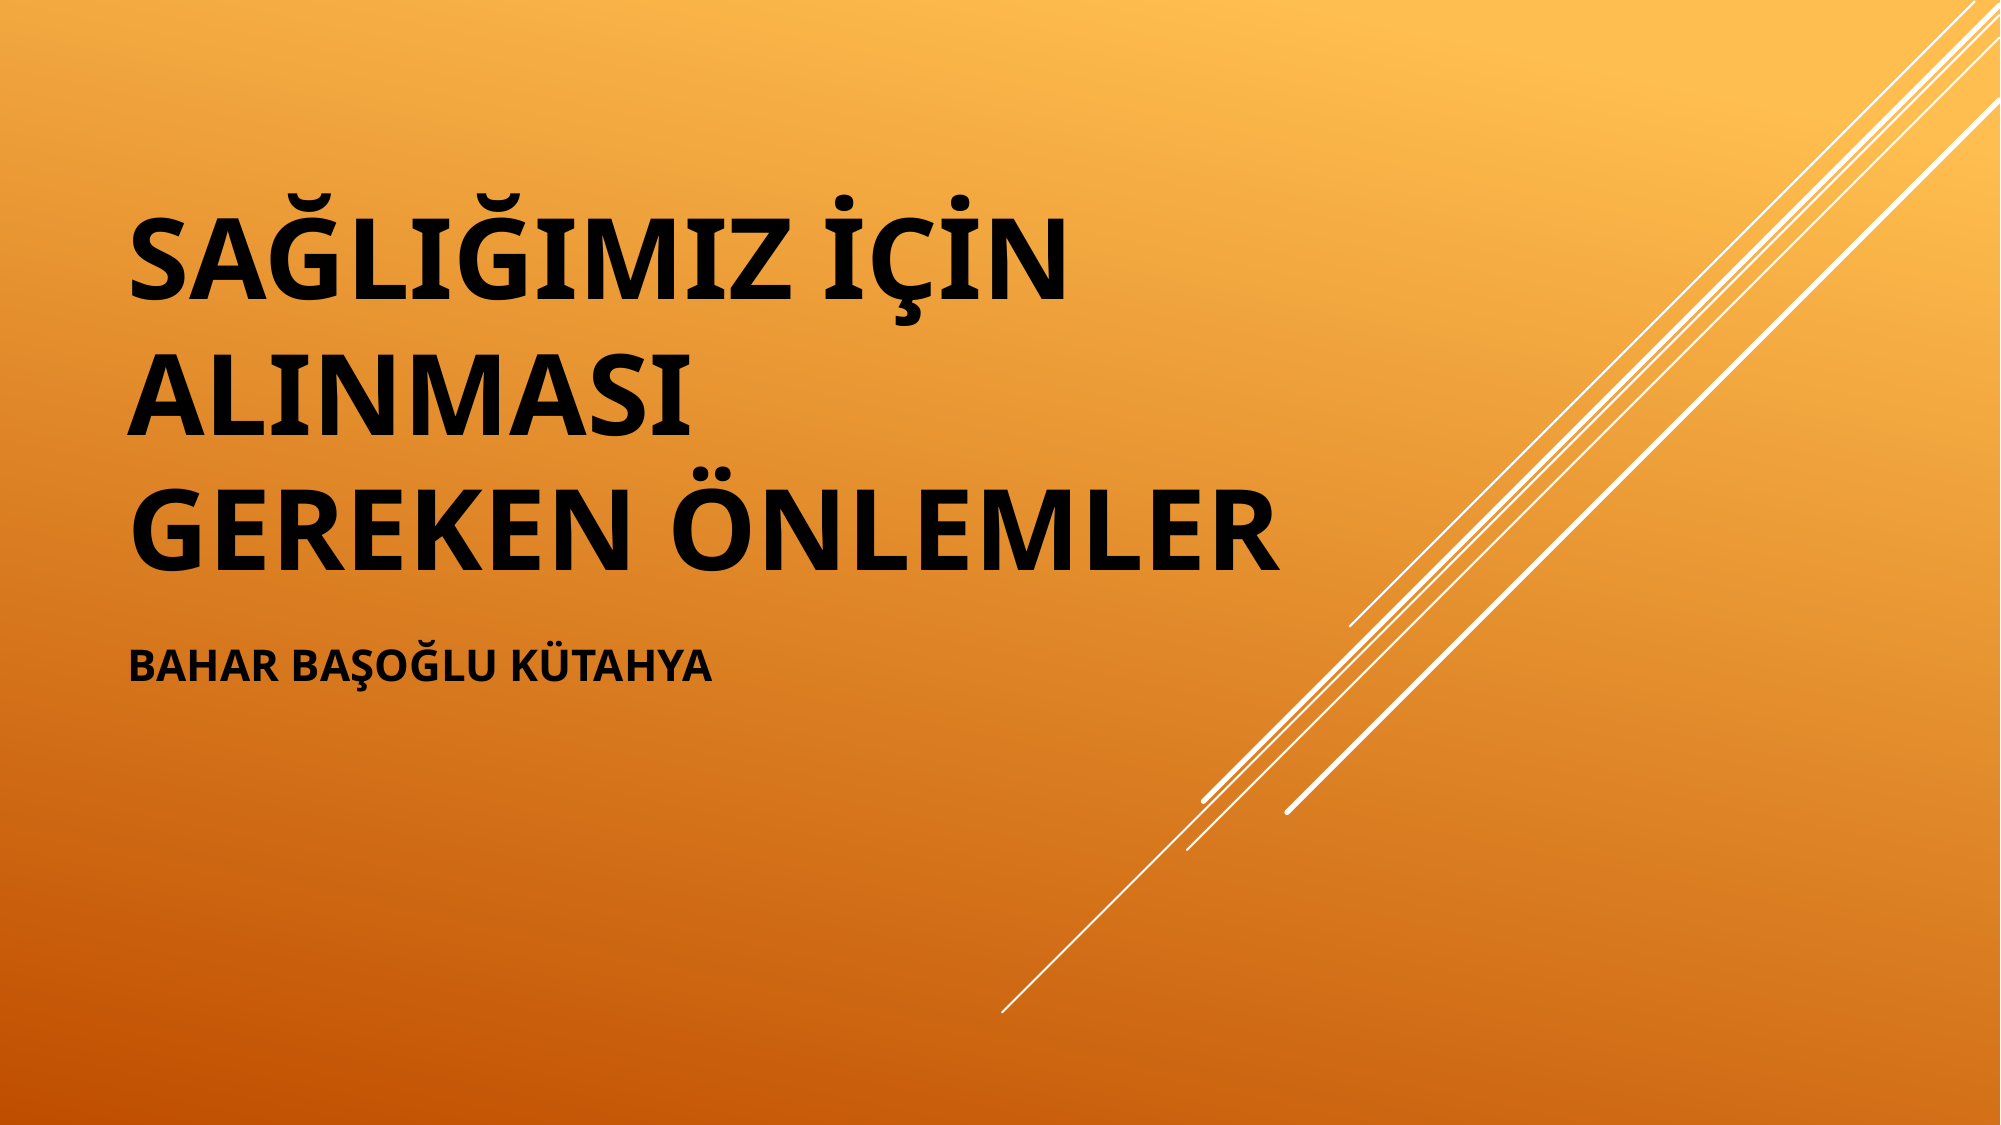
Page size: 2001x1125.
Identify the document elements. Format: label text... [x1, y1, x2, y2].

title SAĞLIĞIMIZ İÇİN ALINMASI GEREKEN ÖNLEMLER [112, 112, 1425, 600]
subtitle BAHAR BAŞOĞLU KÜTAHYA [112, 630, 1163, 700]
